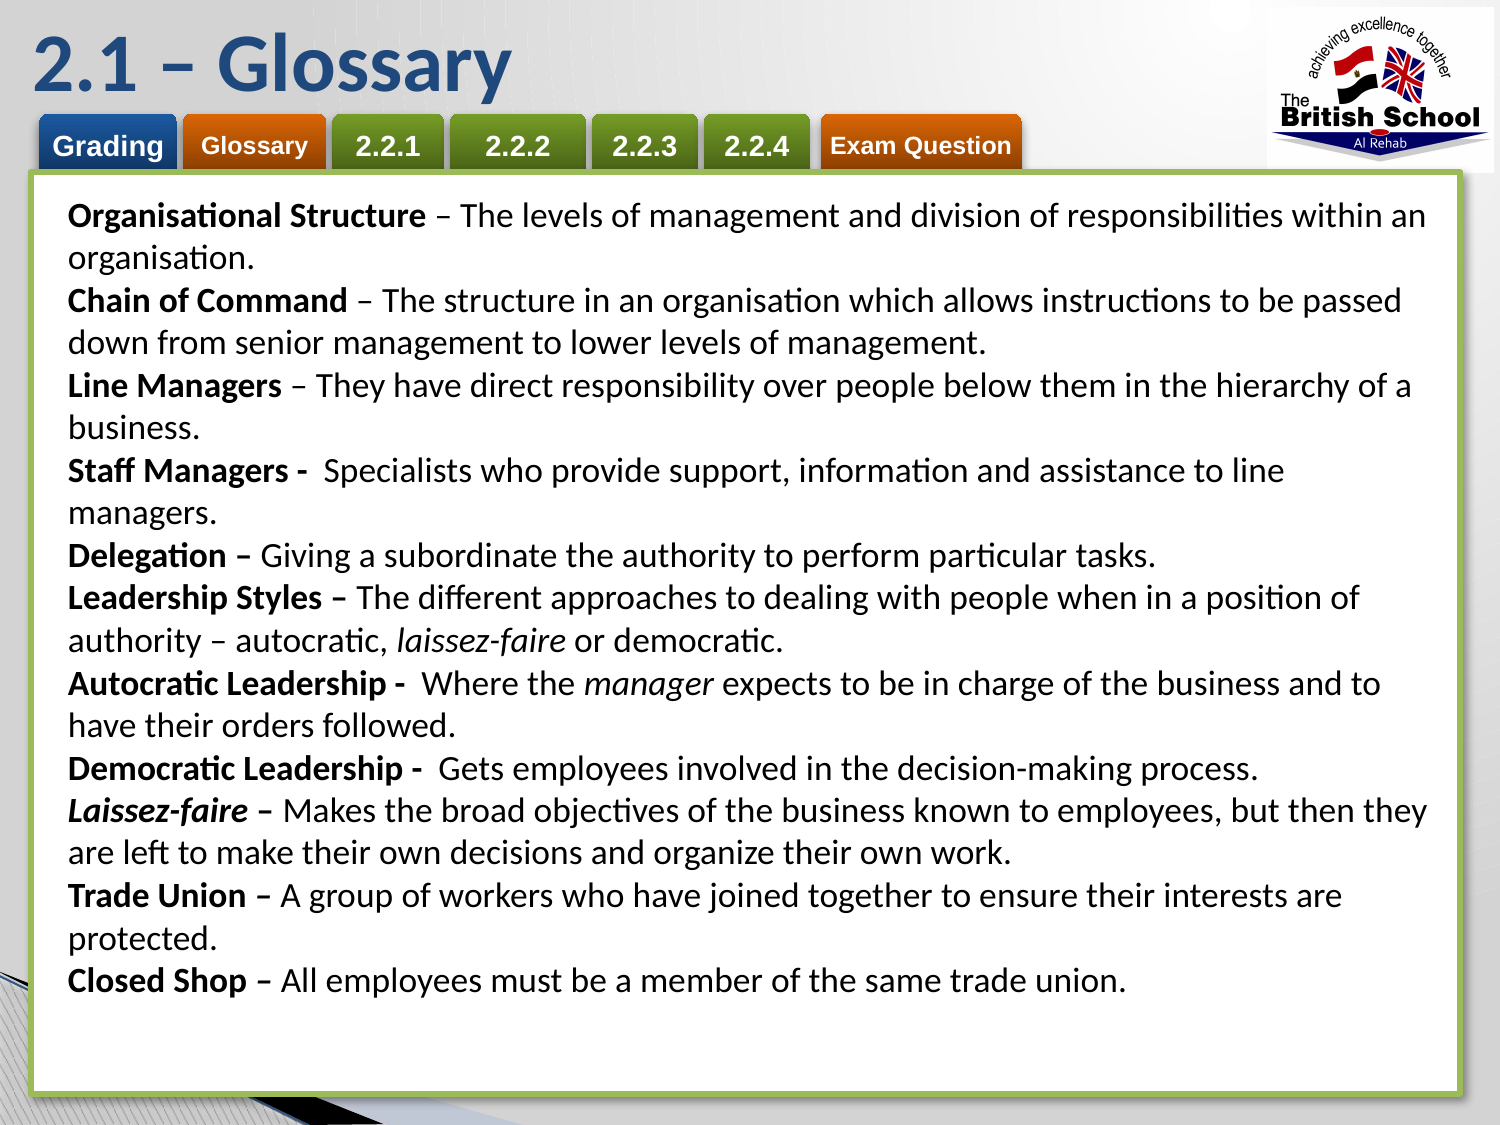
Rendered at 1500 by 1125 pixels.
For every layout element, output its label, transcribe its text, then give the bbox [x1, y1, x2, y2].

title 2.1 – Glossary [17, 7, 1235, 110]
text_box Organisational Structure – The levels of management and division of responsibilities within an organisation. Chain of Command – The structure in an organisation which allows instructions to be passed down from senior management to lower levels of management. Line Managers – They have direct responsibility over people below them in the hierarchy of a business. Staff Managers - Specialists who provide support, information and assistance to line managers. Delegation – Giving a subordinate the authority to perform particular tasks. Leadership Styles – The different approaches to dealing with people when in a position of authority – autocratic, laissez-faire or democratic. Autocratic Leadership - Where the manager expects to be in charge of the business and to have their orders followed. Democratic Leadership - Gets employees involved in the decision-making process. Laissez-faire – Makes the broad objectives of the business known to employees, but then they are left to make their own decisions and organize their own work. Trade Union – A group of workers who have joined together to ensure their interests are protected. Closed Shop – All employees must be a member of the same trade union. [53, 184, 1447, 1008]
picture [1267, 7, 1495, 173]
picture [281, 1114, 303, 1125]
